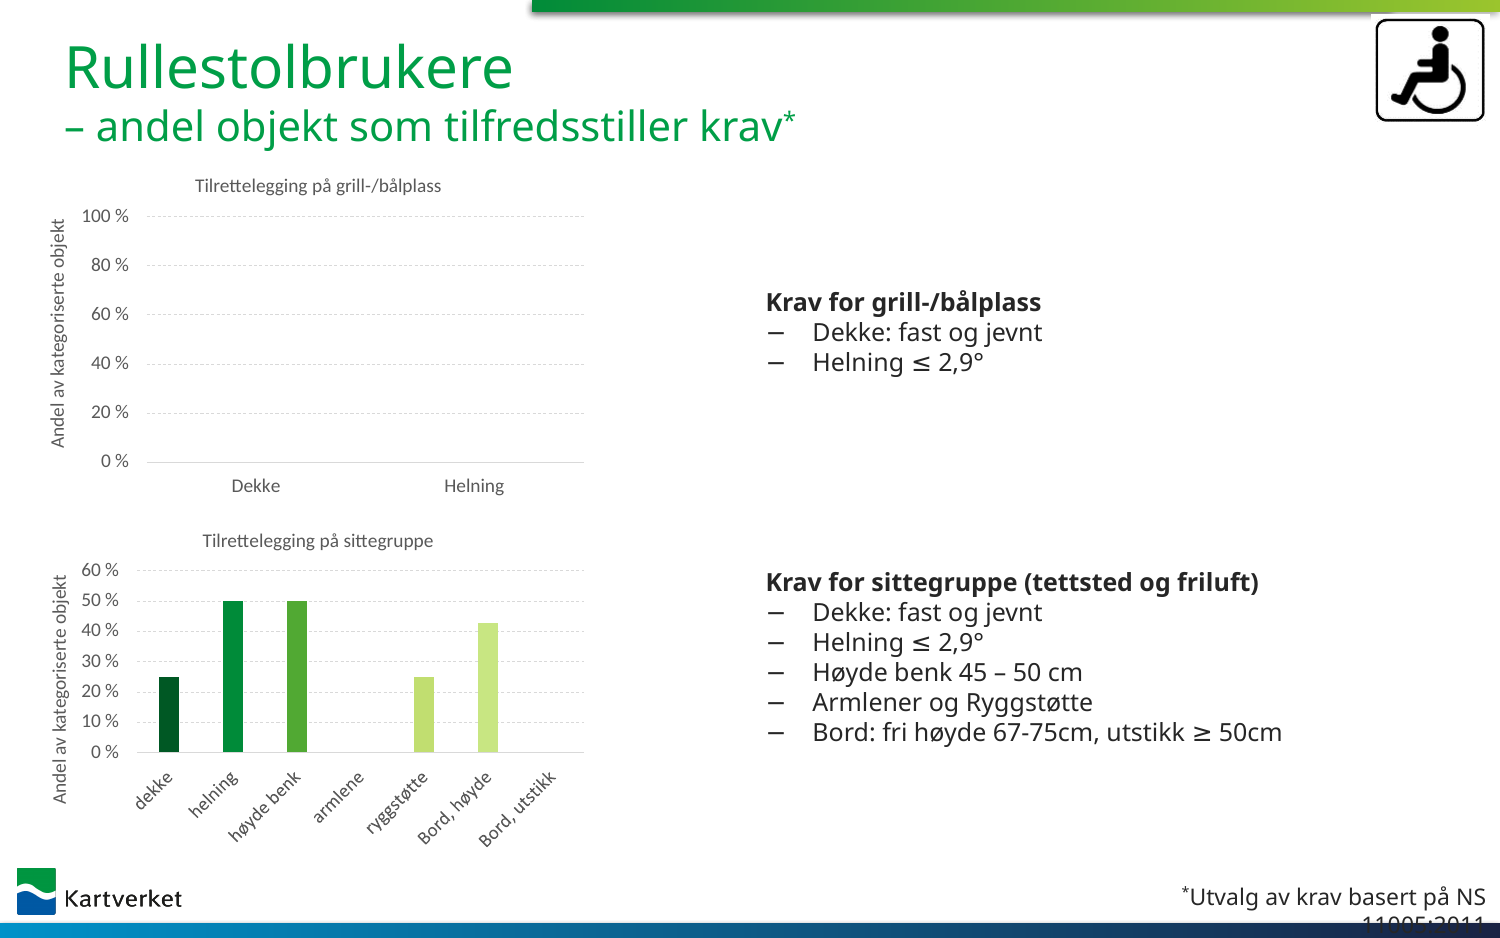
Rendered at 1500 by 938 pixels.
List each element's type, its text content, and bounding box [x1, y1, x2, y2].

text_box Krav for sittegruppe (tettsted og friluft) Dekke: fast og jevnt Helning ≤ 2,9° Høyde benk 45 – 50 cm Armlener og Ryggstøtte Bord: fri høyde 67-75cm, utstikk ≥ 50cm [750, 559, 1500, 754]
text_box *Utvalg av krav basert på NS 11005:2011 [1068, 873, 1500, 938]
picture [1371, 13, 1491, 127]
text_box Rullestolbrukere – andel objekt som tilfredsstiller krav* [49, 14, 1431, 158]
picture [41, 520, 595, 859]
text_box Krav for grill-/bålplass Dekke: fast og jevnt Helning ≤ 2,9° [750, 279, 1452, 384]
picture [41, 166, 595, 505]
